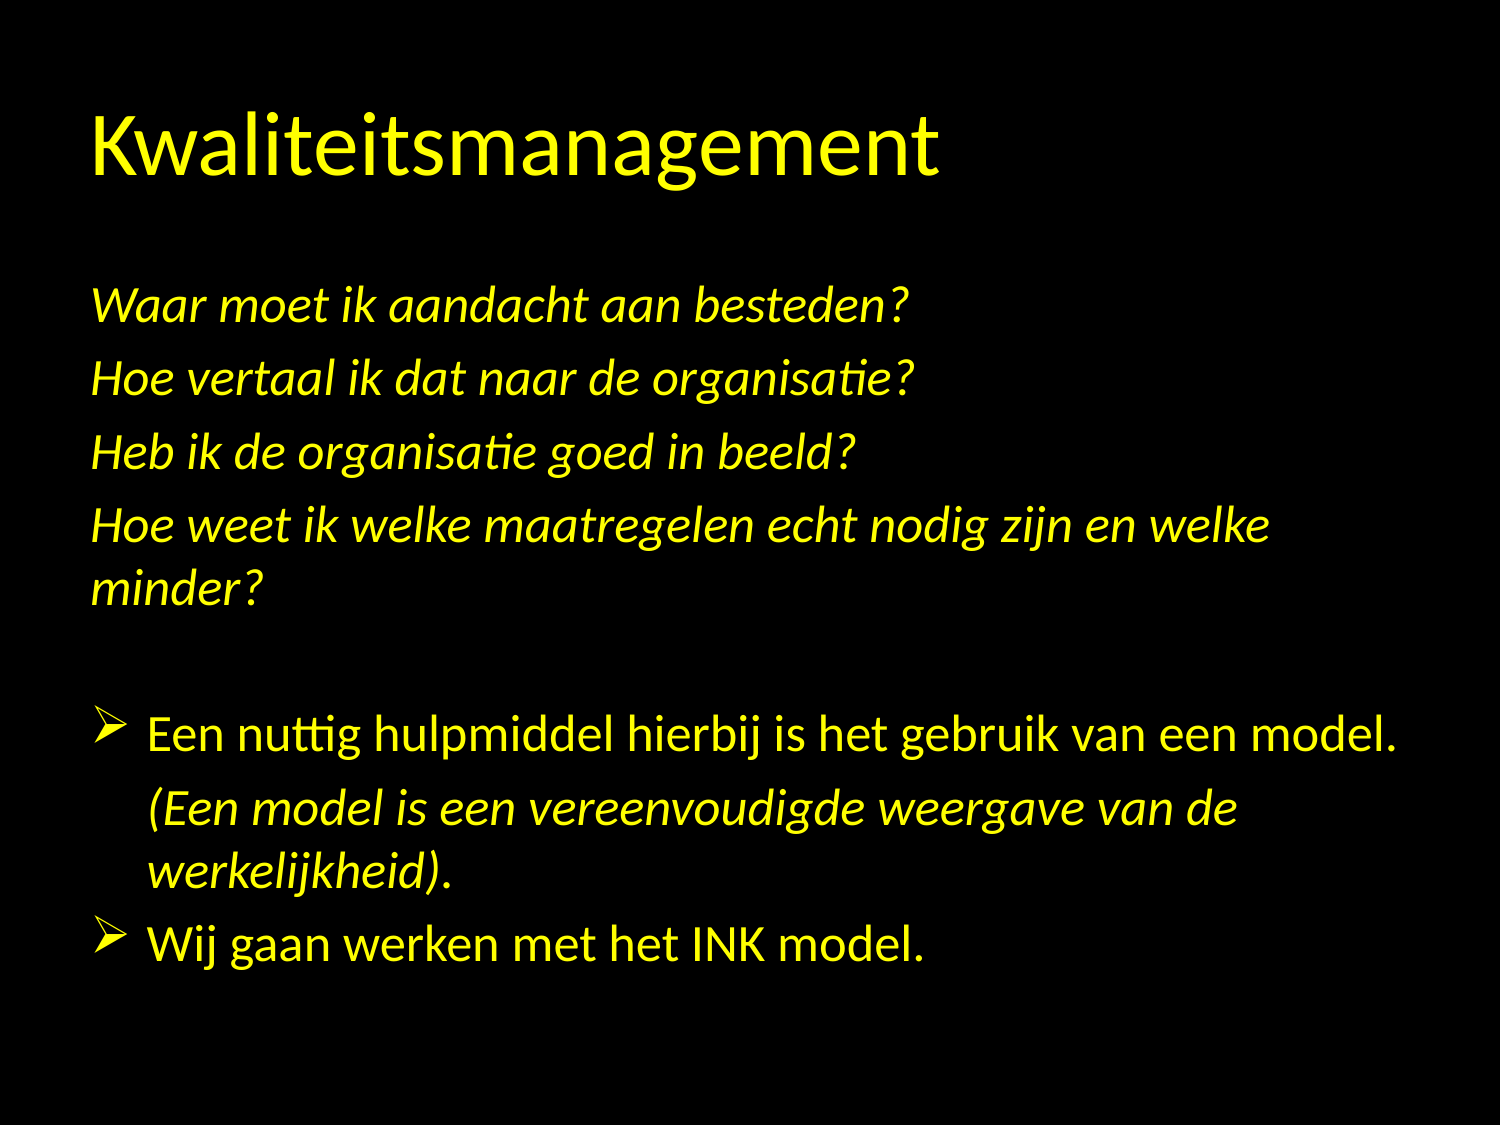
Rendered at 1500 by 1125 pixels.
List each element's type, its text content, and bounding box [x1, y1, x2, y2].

list Waar moet ik aandacht aan besteden? Hoe vertaal ik dat naar de organisatie? Heb ik de organisatie goed in beeld? Hoe weet ik welke maatregelen echt nodig zijn en welke minder? Een nuttig hulpmiddel hierbij is het gebruik van een model. (Een model is een vereenvoudigde weergave van de werkelijkheid). Wij gaan werken met het INK model. [75, 262, 1425, 1005]
title Kwaliteitsmanagement [75, 45, 1425, 233]
